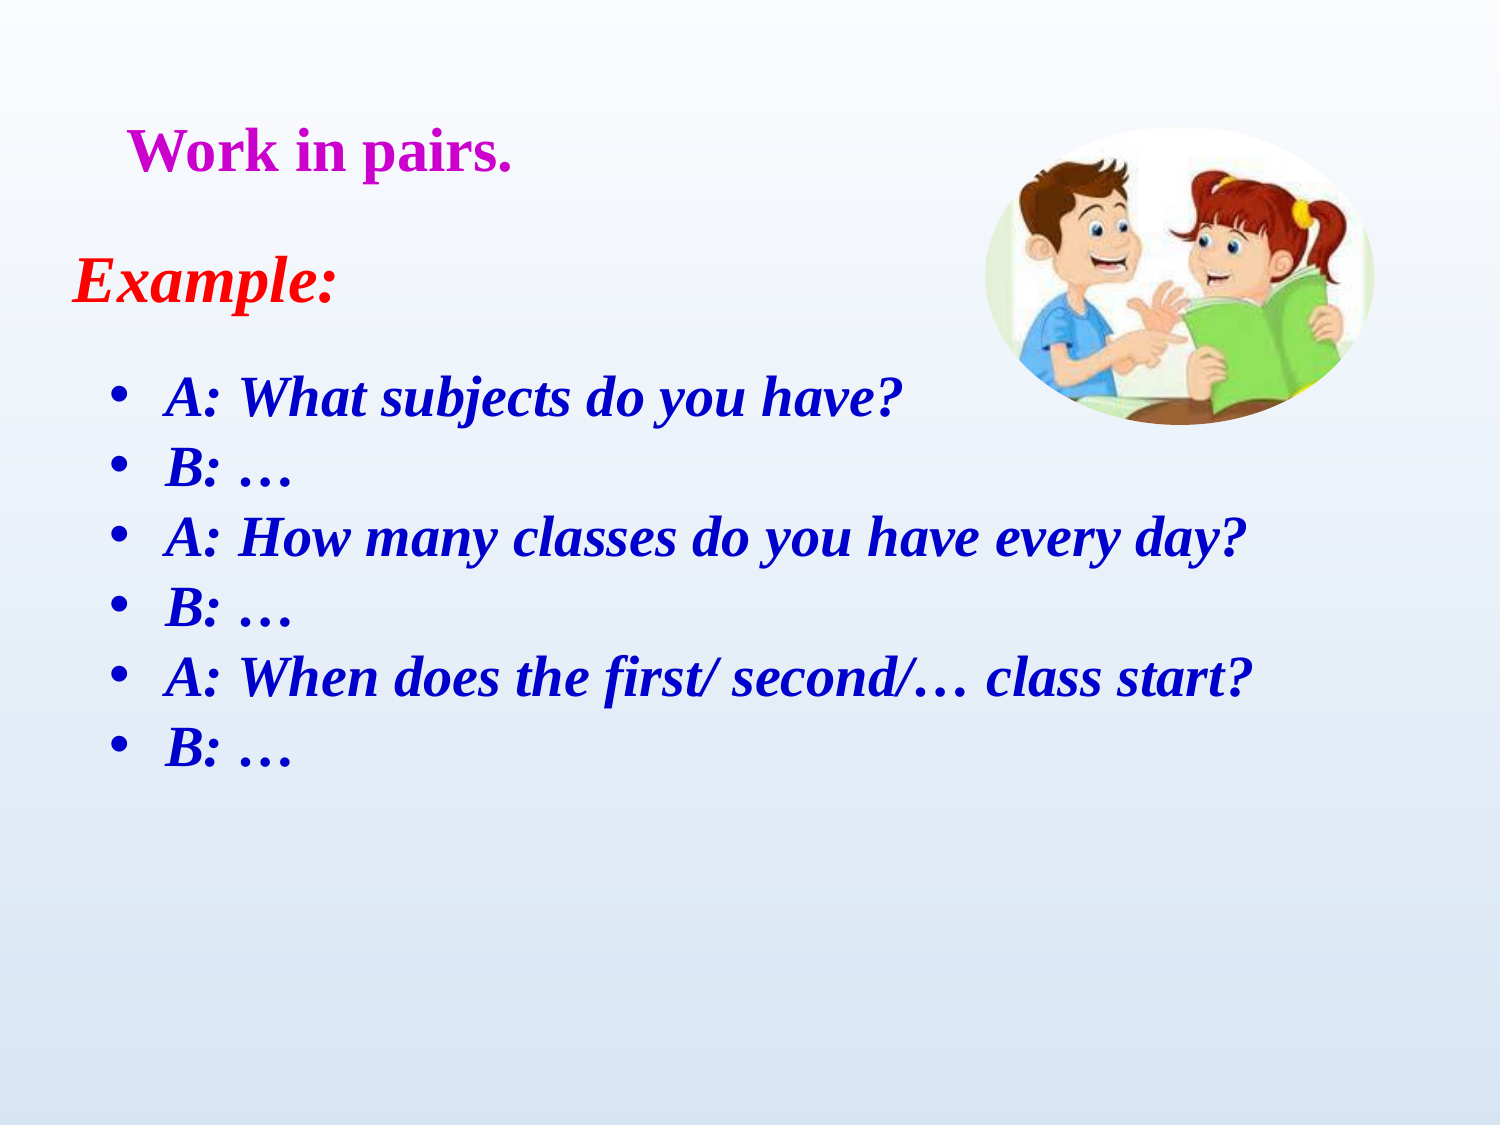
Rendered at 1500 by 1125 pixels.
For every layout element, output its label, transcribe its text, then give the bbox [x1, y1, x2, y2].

text_box A: What subjects do you have? B: … A: How many classes do you have every day? B: … A: When does the first/ second/… class start? B: … [94, 351, 1406, 812]
text_box Example: [58, 228, 979, 323]
picture [984, 126, 1375, 426]
text_box Work in pairs. [112, 101, 1046, 192]
